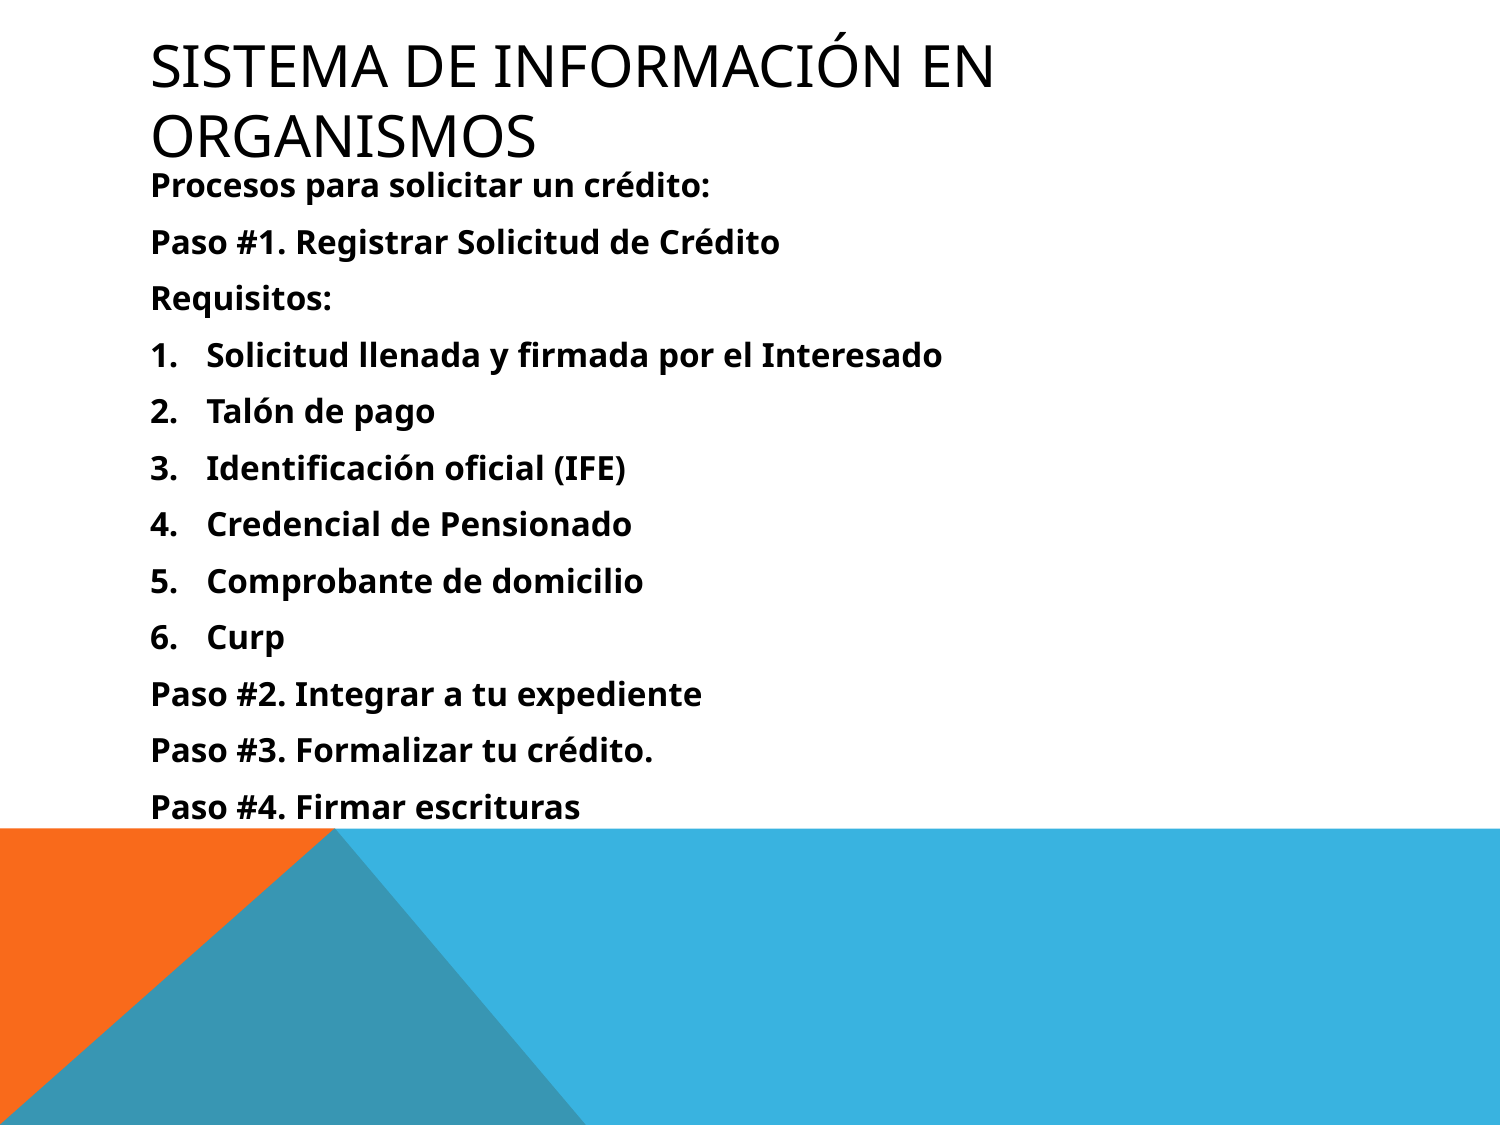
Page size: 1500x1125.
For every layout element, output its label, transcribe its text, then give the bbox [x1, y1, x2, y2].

list Procesos para solicitar un crédito: Paso #1. Registrar Solicitud de Crédito Requisitos: Solicitud llenada y firmada por el Interesado Talón de pago Identificación oficial (IFE) Credencial de Pensionado Comprobante de domicilio Curp Paso #2. Integrar a tu expediente Paso #3. Formalizar tu crédito. Paso #4. Firmar escrituras [135, 156, 1369, 1000]
title Sistema de información en organismos [135, 54, 1369, 145]
